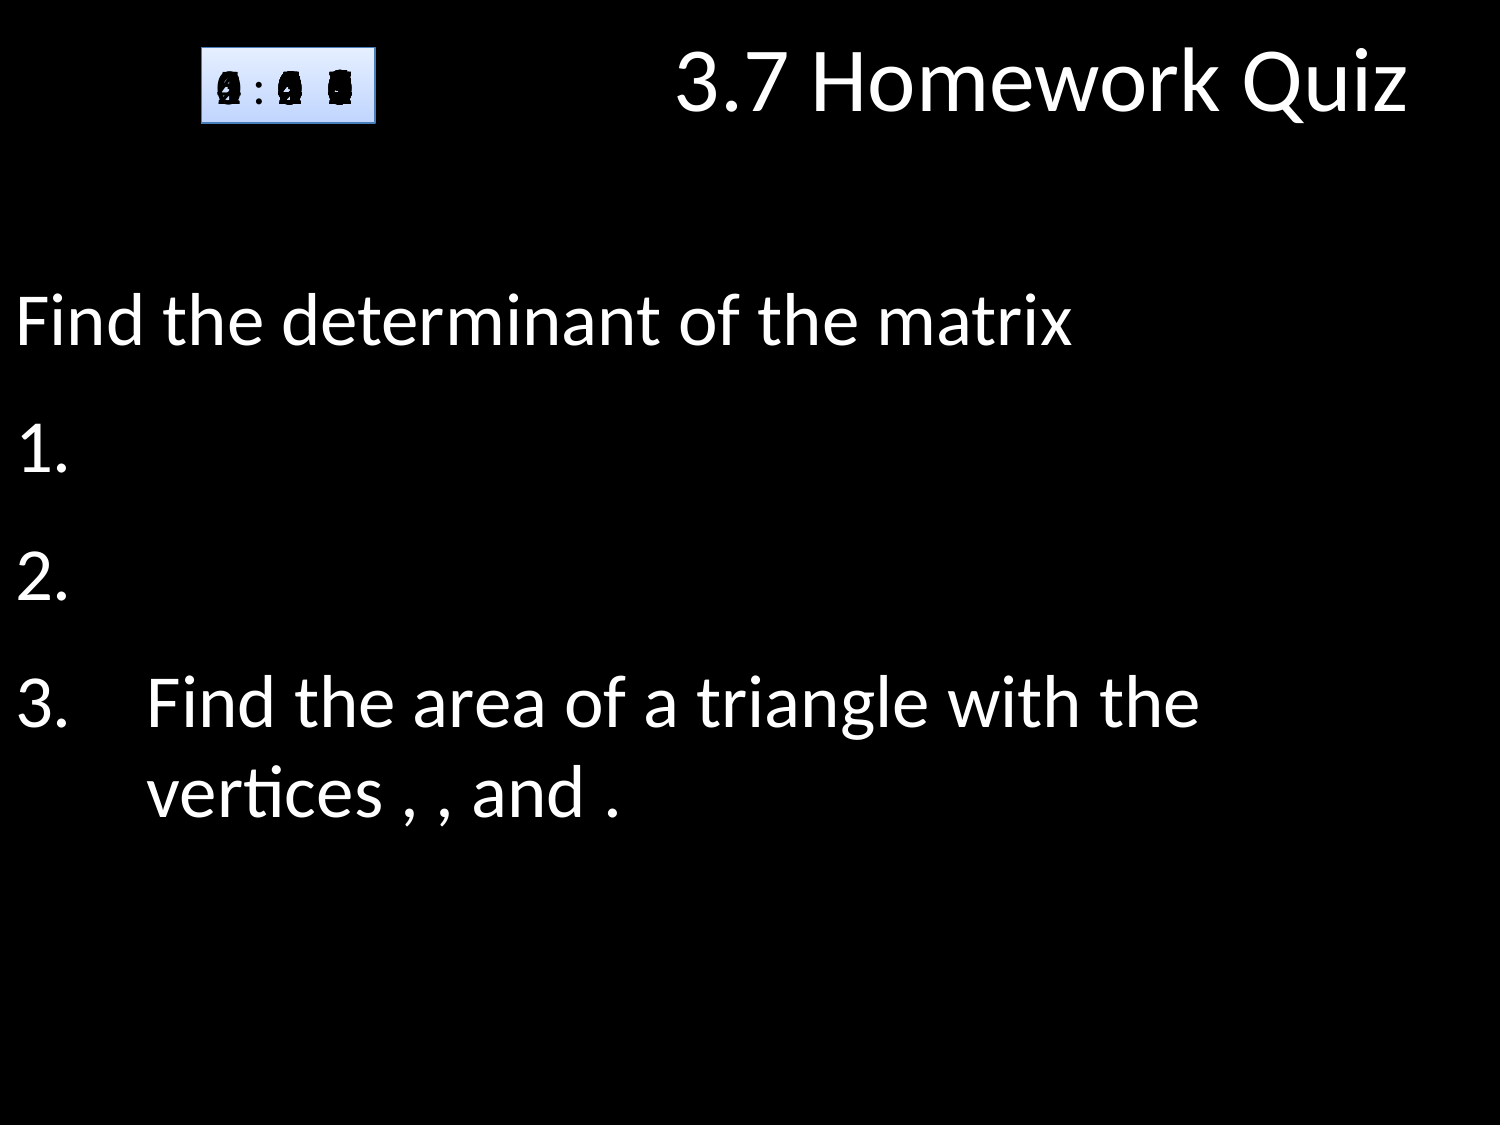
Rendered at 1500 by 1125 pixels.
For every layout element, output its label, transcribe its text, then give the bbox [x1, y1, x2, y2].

text_box 0 [201, 47, 252, 123]
title 3.7 Homework Quiz [75, 0, 1425, 150]
text_box : [252, 47, 262, 123]
text_box 9 [312, 47, 363, 123]
text_box [201, 47, 376, 124]
text_box 0 [262, 47, 312, 123]
